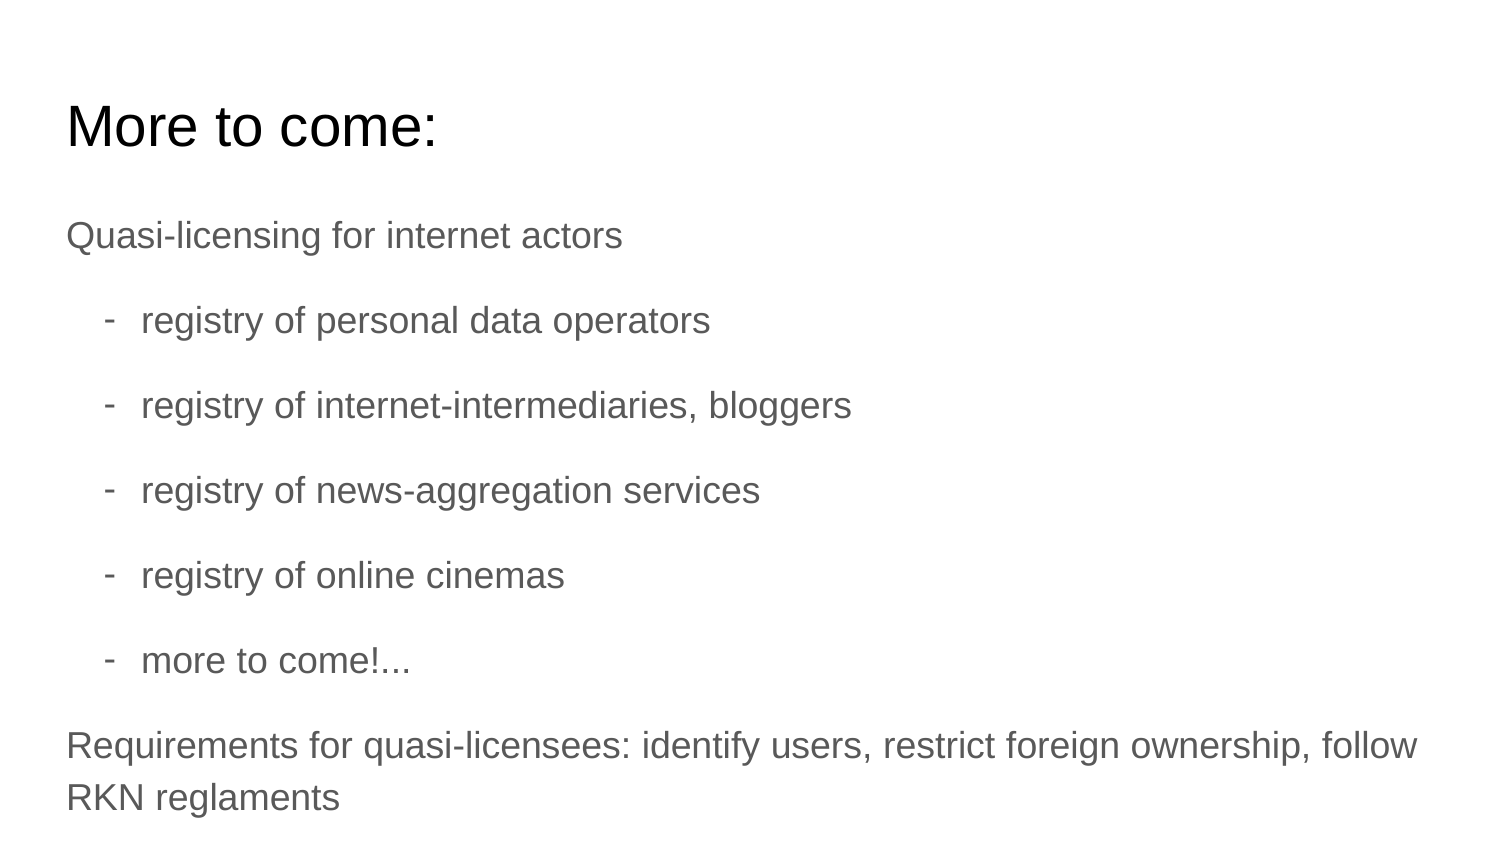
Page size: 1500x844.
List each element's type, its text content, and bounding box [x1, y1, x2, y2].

title More to come: [51, 72, 1449, 167]
list Quasi-licensing for internet actors registry of personal data operators registry of internet-intermediaries, bloggers registry of news-aggregation services registry of online cinemas more to come!... Requirements for quasi-licensees: identify users, restrict foreign ownership, follow RKN reglaments [51, 189, 1449, 750]
